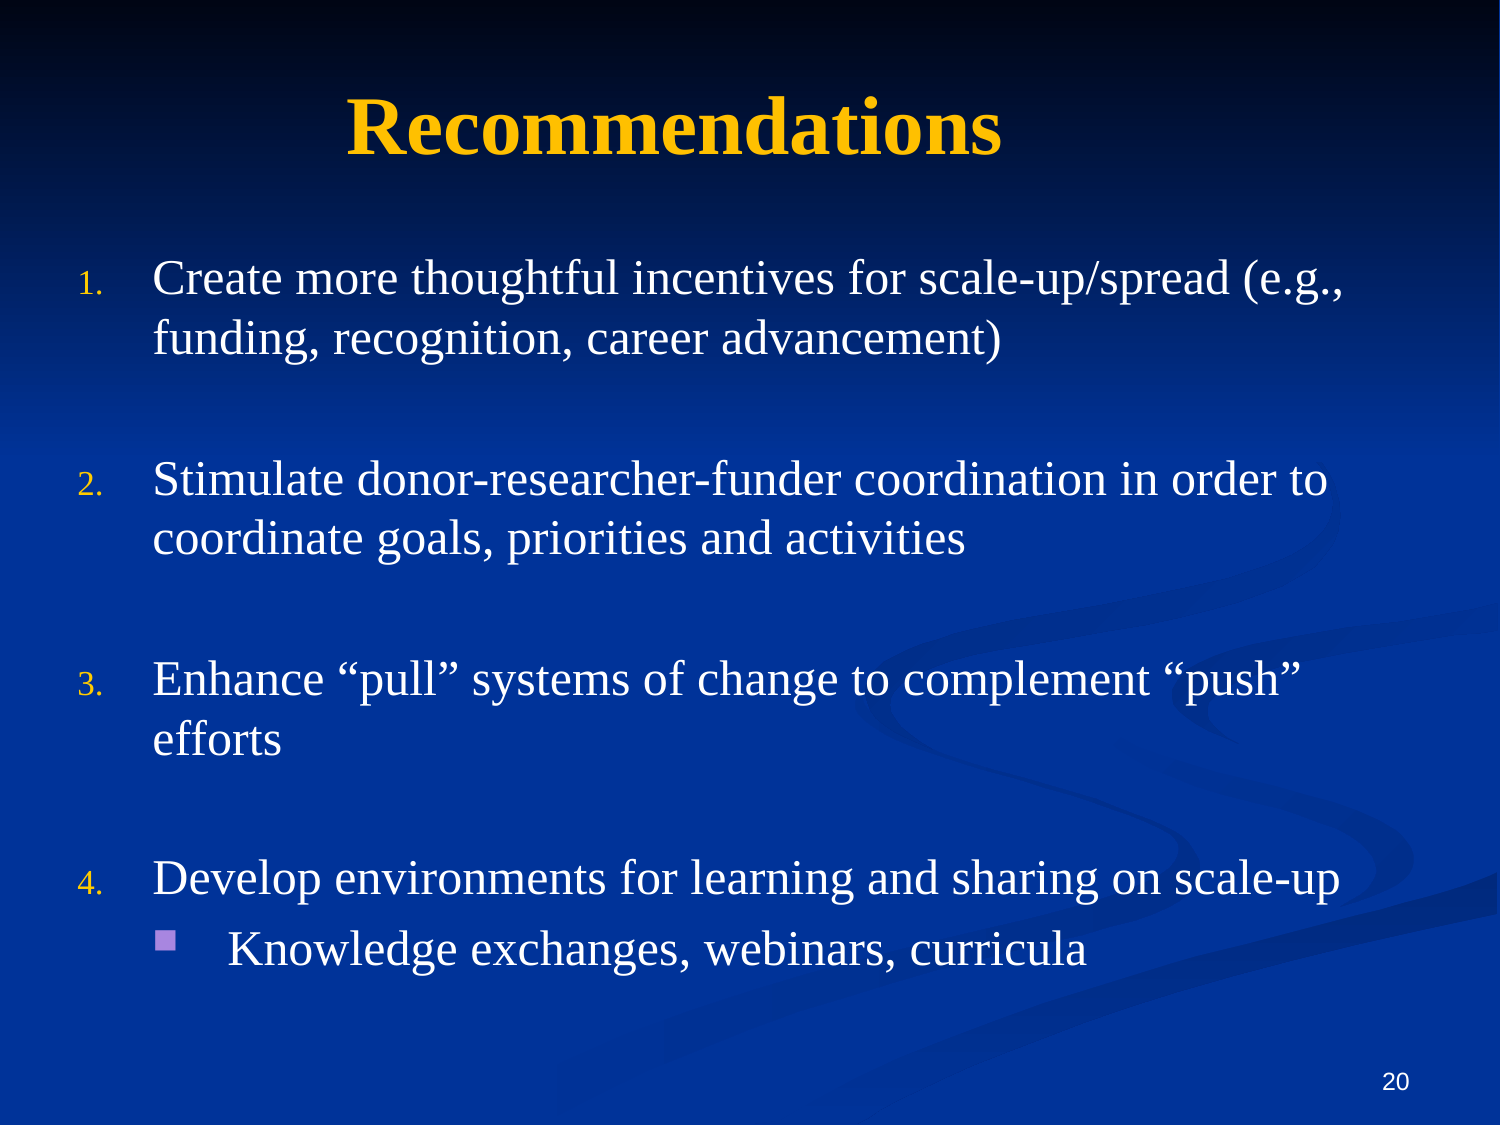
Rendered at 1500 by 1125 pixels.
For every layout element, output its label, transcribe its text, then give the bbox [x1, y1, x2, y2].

slide_number 20 [1074, 1024, 1426, 1104]
list Create more thoughtful incentives for scale-up/spread (e.g., funding, recognition, career advancement) Stimulate donor-researcher-funder coordination in order to coordinate goals, priorities and activities Enhance “pull” systems of change to complement “push” efforts Develop environments for learning and sharing on scale-up Knowledge exchanges, webinars, curricula [62, 237, 1376, 1001]
title Recommendations [37, 49, 1313, 193]
